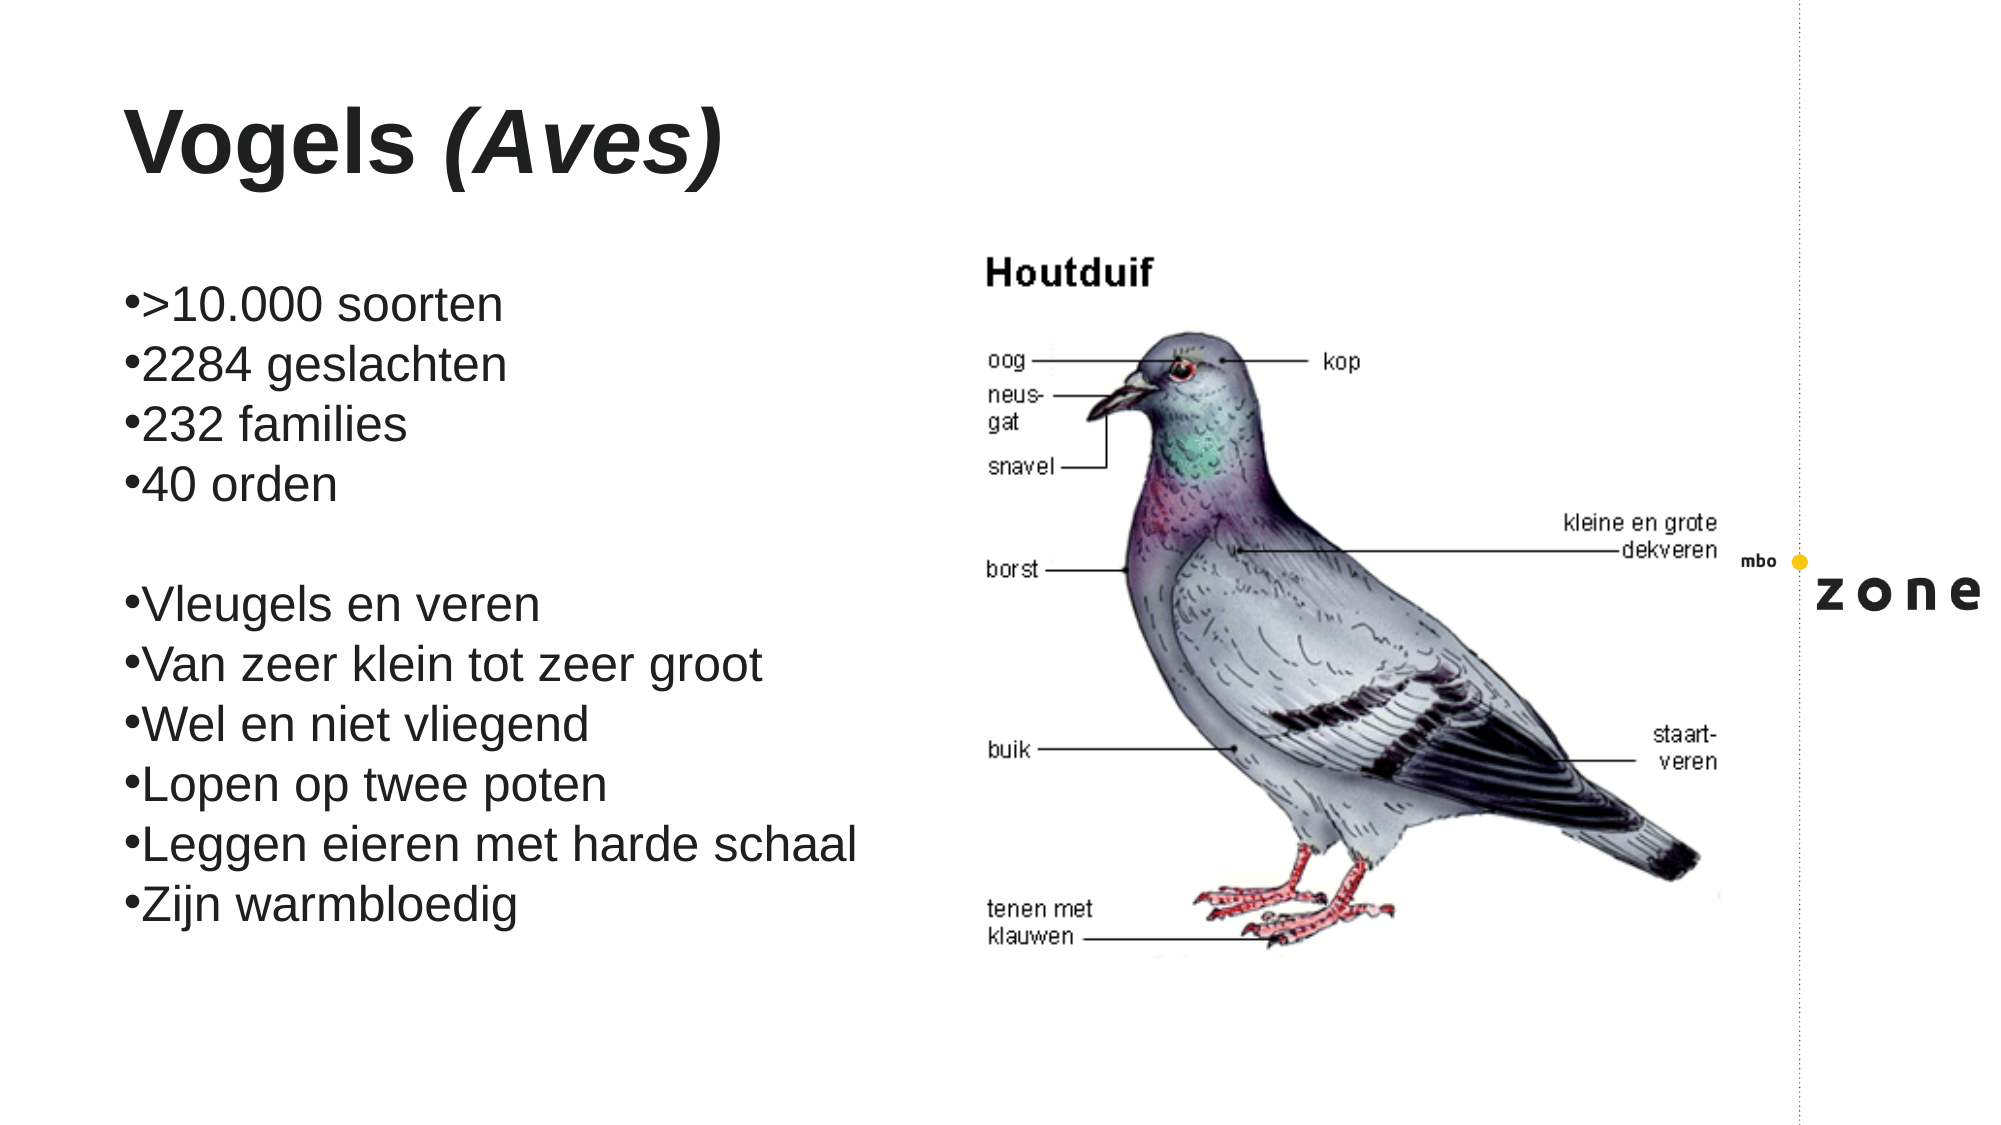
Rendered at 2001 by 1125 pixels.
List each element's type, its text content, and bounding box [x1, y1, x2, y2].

title Vogels (Aves) [124, 94, 1607, 271]
picture [979, 0, 2001, 1125]
list >10.000 soorten 2284 geslachten 232 families 40 orden Vleugels en veren Van zeer klein tot zeer groot Wel en niet vliegend Lopen op twee poten Leggen eieren met harde schaal Zijn warmbloedig [124, 271, 979, 986]
